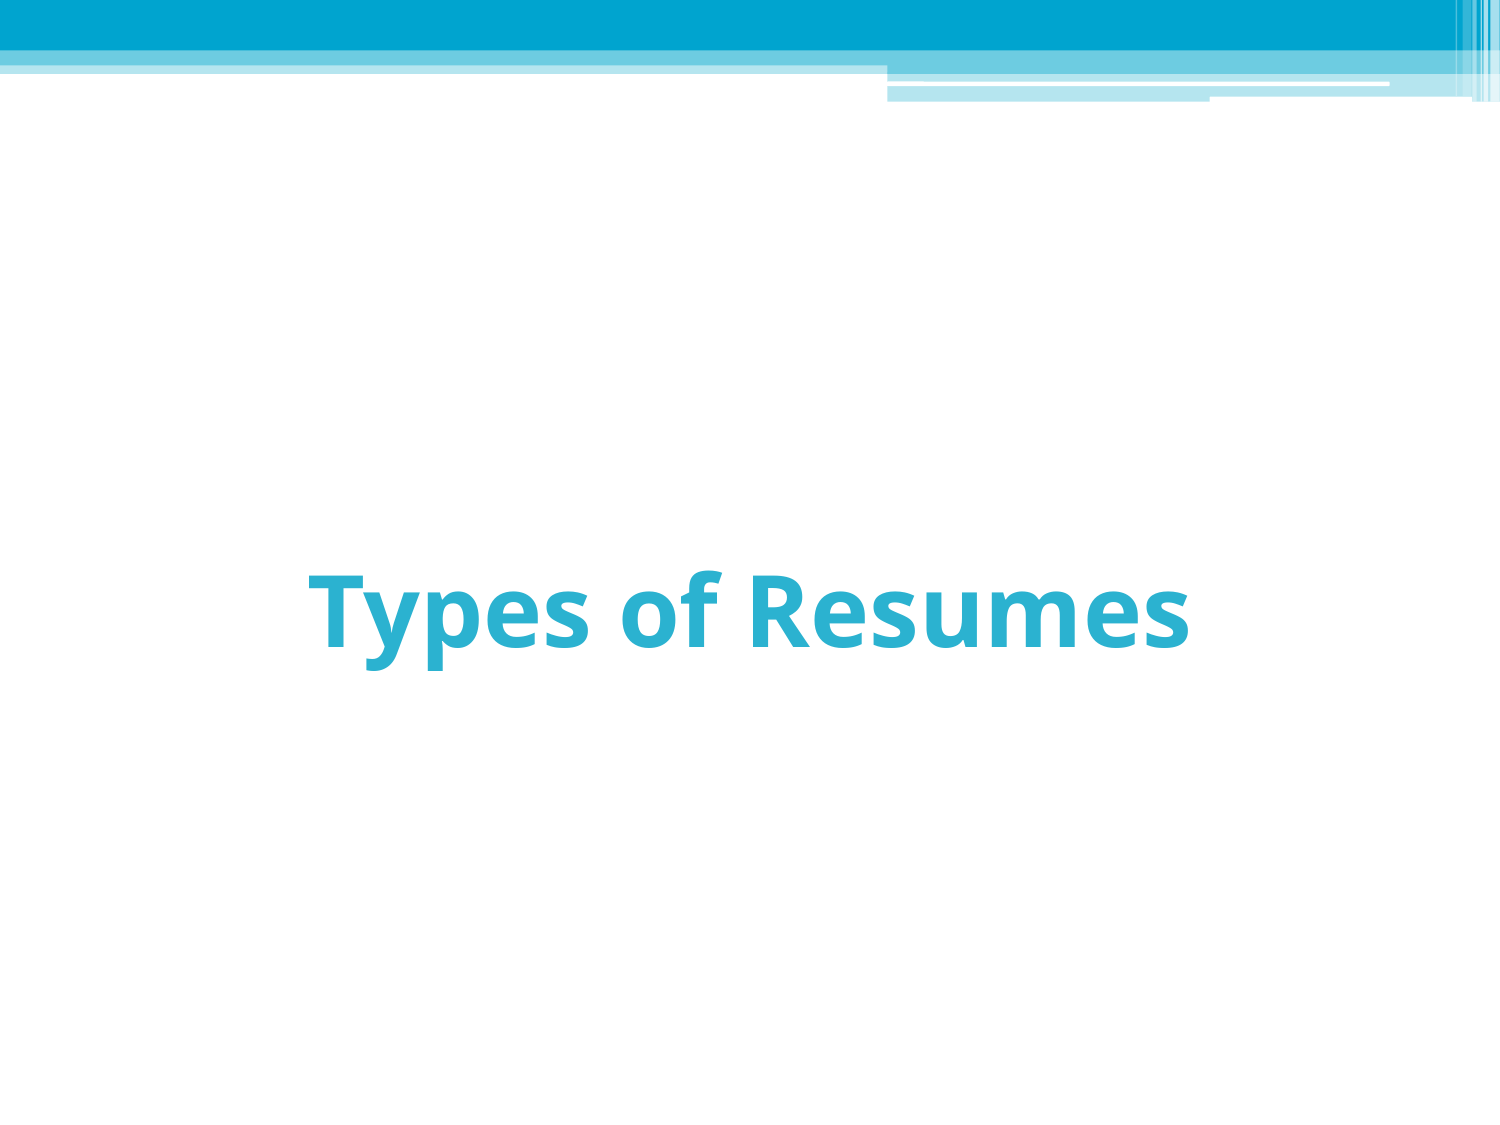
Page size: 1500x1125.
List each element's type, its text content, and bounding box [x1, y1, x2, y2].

text_box Types of Resumes [112, 451, 1388, 675]
